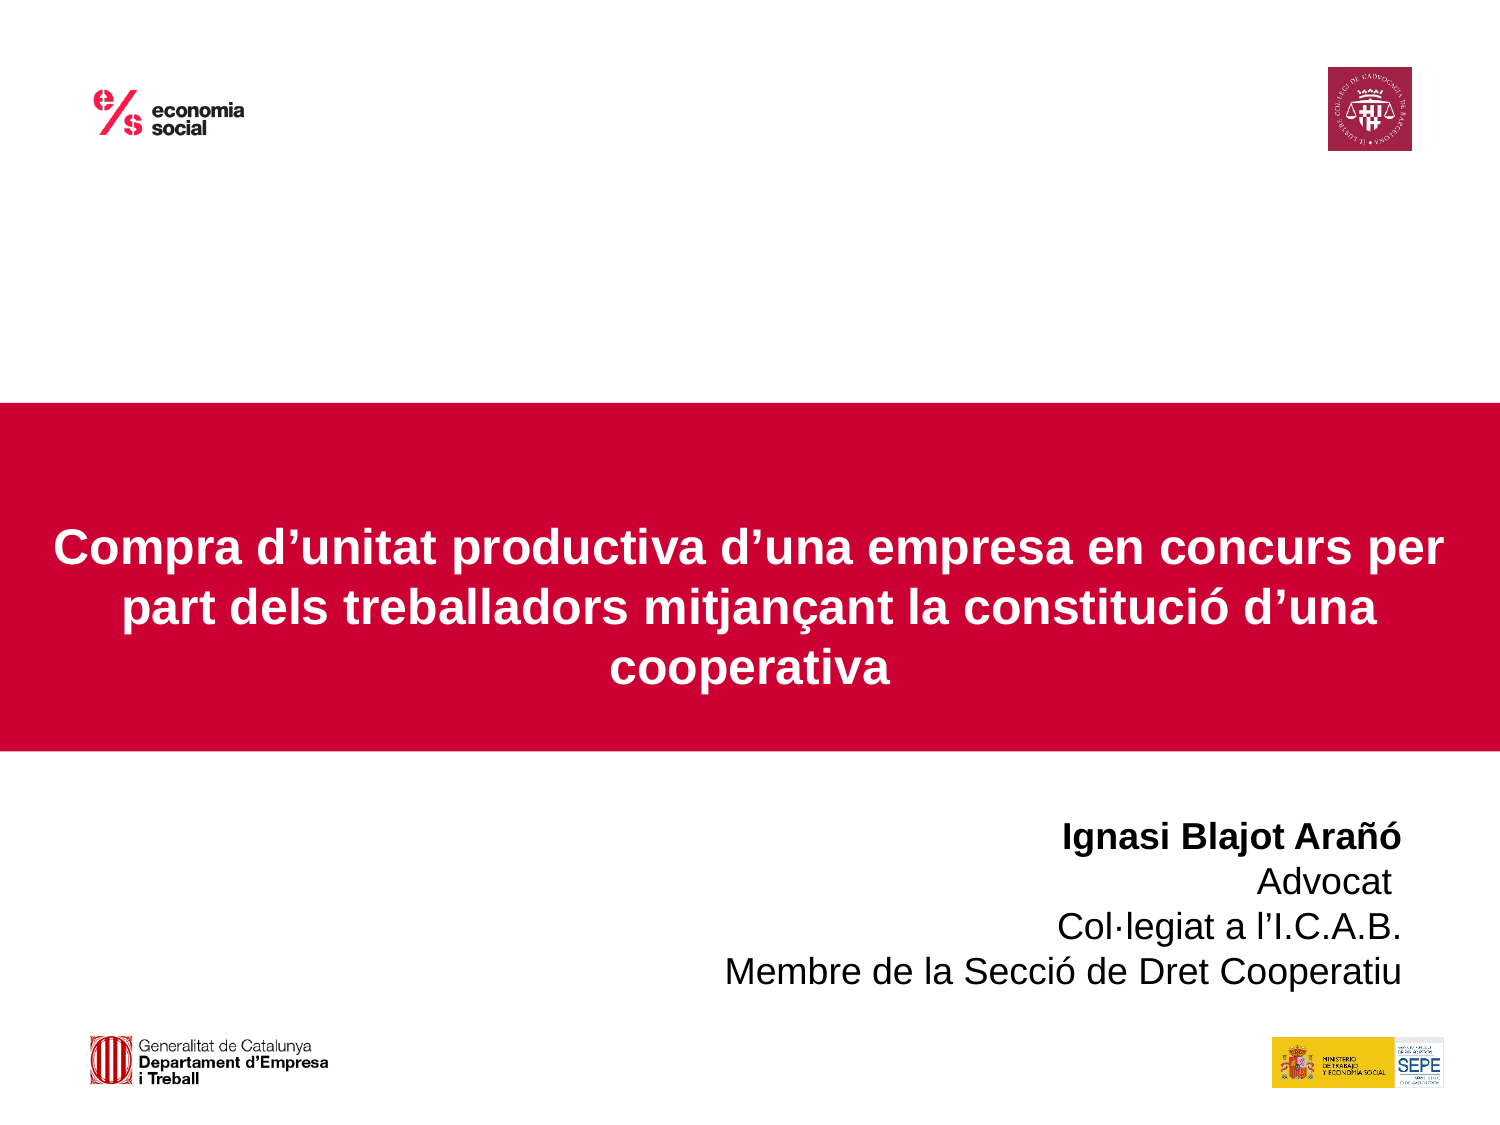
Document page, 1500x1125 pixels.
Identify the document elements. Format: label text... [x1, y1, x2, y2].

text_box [0, 402, 1500, 752]
picture [1272, 1037, 1444, 1088]
picture [88, 1035, 336, 1088]
picture [75, 71, 262, 137]
text_box Ignasi Blajot Arañó Advocat Col·legiat a l’I.C.A.B. Membre de la Secció de Dret Cooperatiu [667, 775, 1418, 1000]
picture [1328, 67, 1412, 151]
